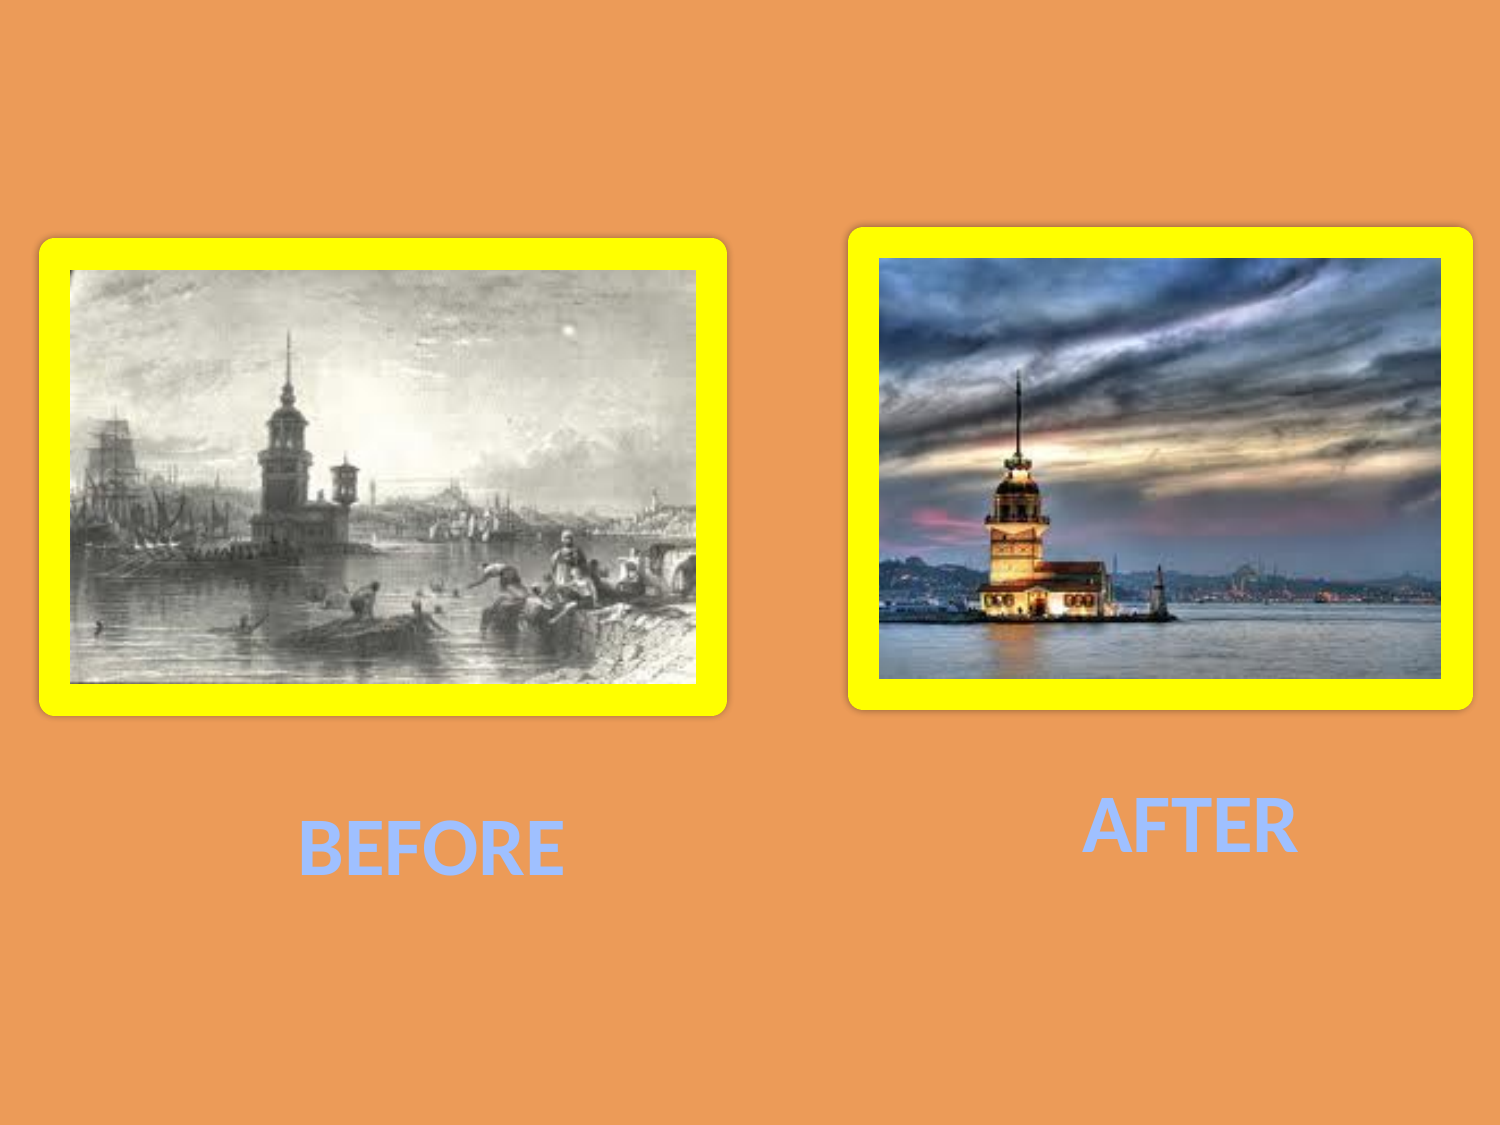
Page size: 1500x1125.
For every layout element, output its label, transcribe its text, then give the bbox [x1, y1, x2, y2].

text_box BEFORE [282, 785, 581, 900]
text_box AFTER [1067, 761, 1315, 877]
picture [70, 269, 697, 685]
picture [878, 257, 1442, 680]
